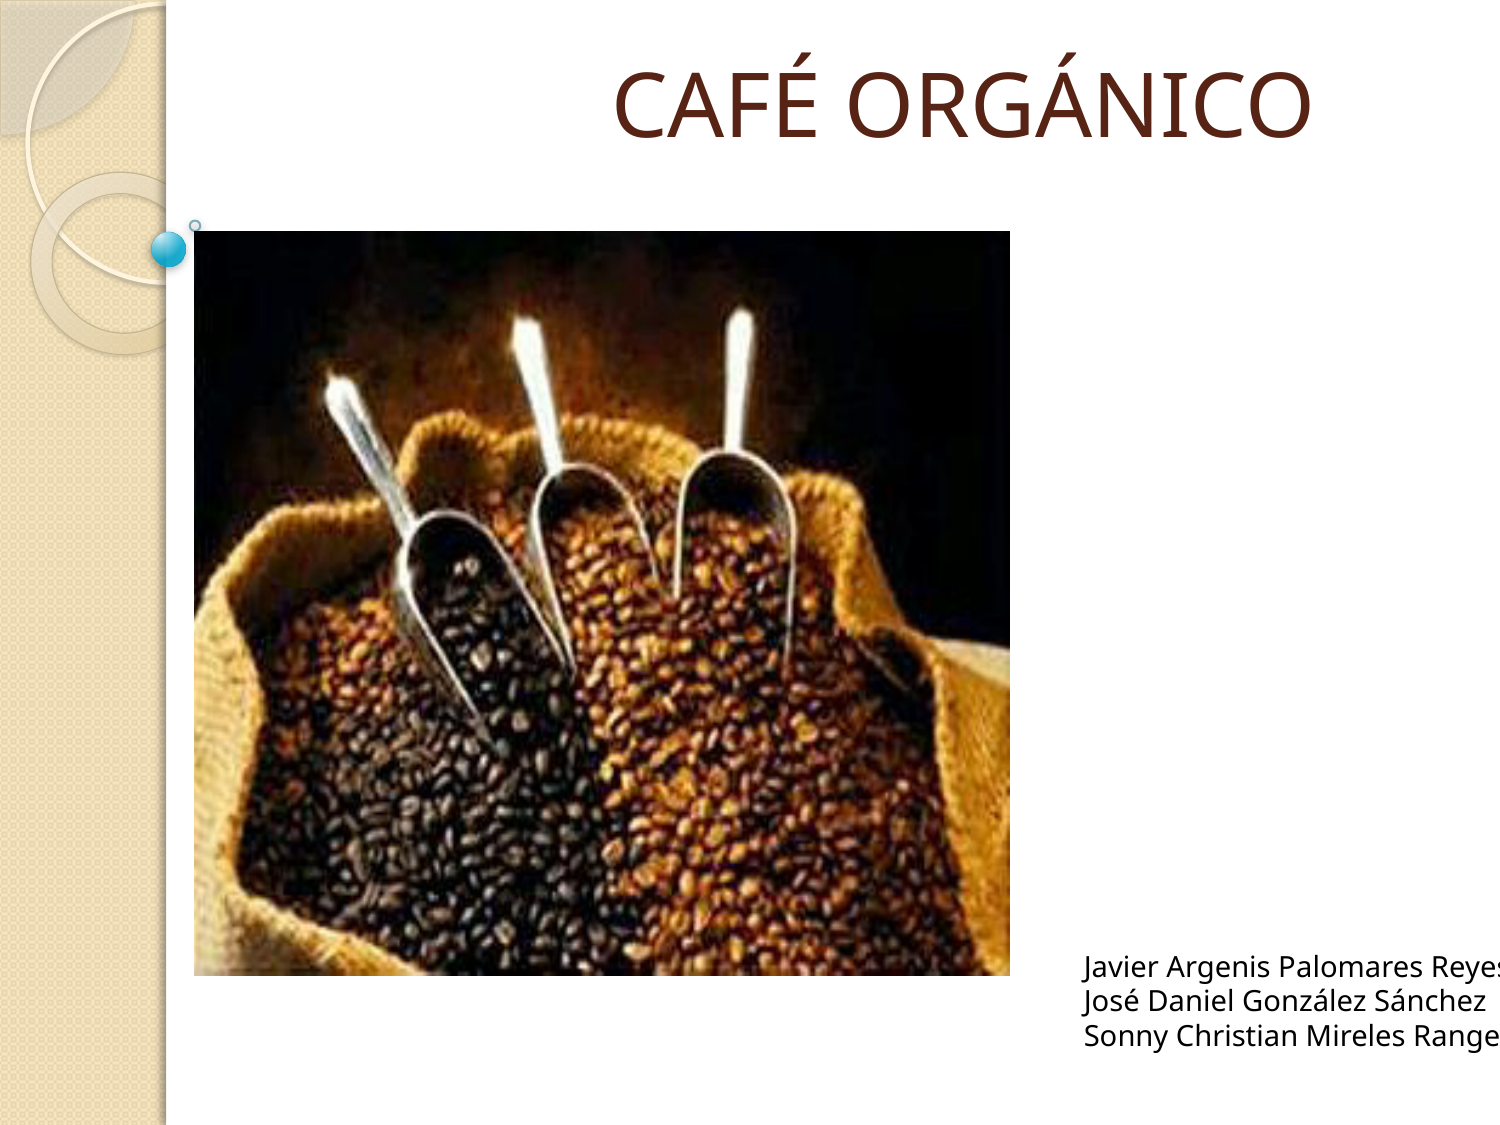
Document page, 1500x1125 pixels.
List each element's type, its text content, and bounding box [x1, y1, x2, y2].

title CAFÉ ORGÁNICO [596, 0, 1436, 163]
picture [194, 231, 1011, 977]
text_box Javier Argenis Palomares Reyes José Daniel González Sánchez Sonny Christian Mireles Rangel [1068, 940, 1500, 1061]
